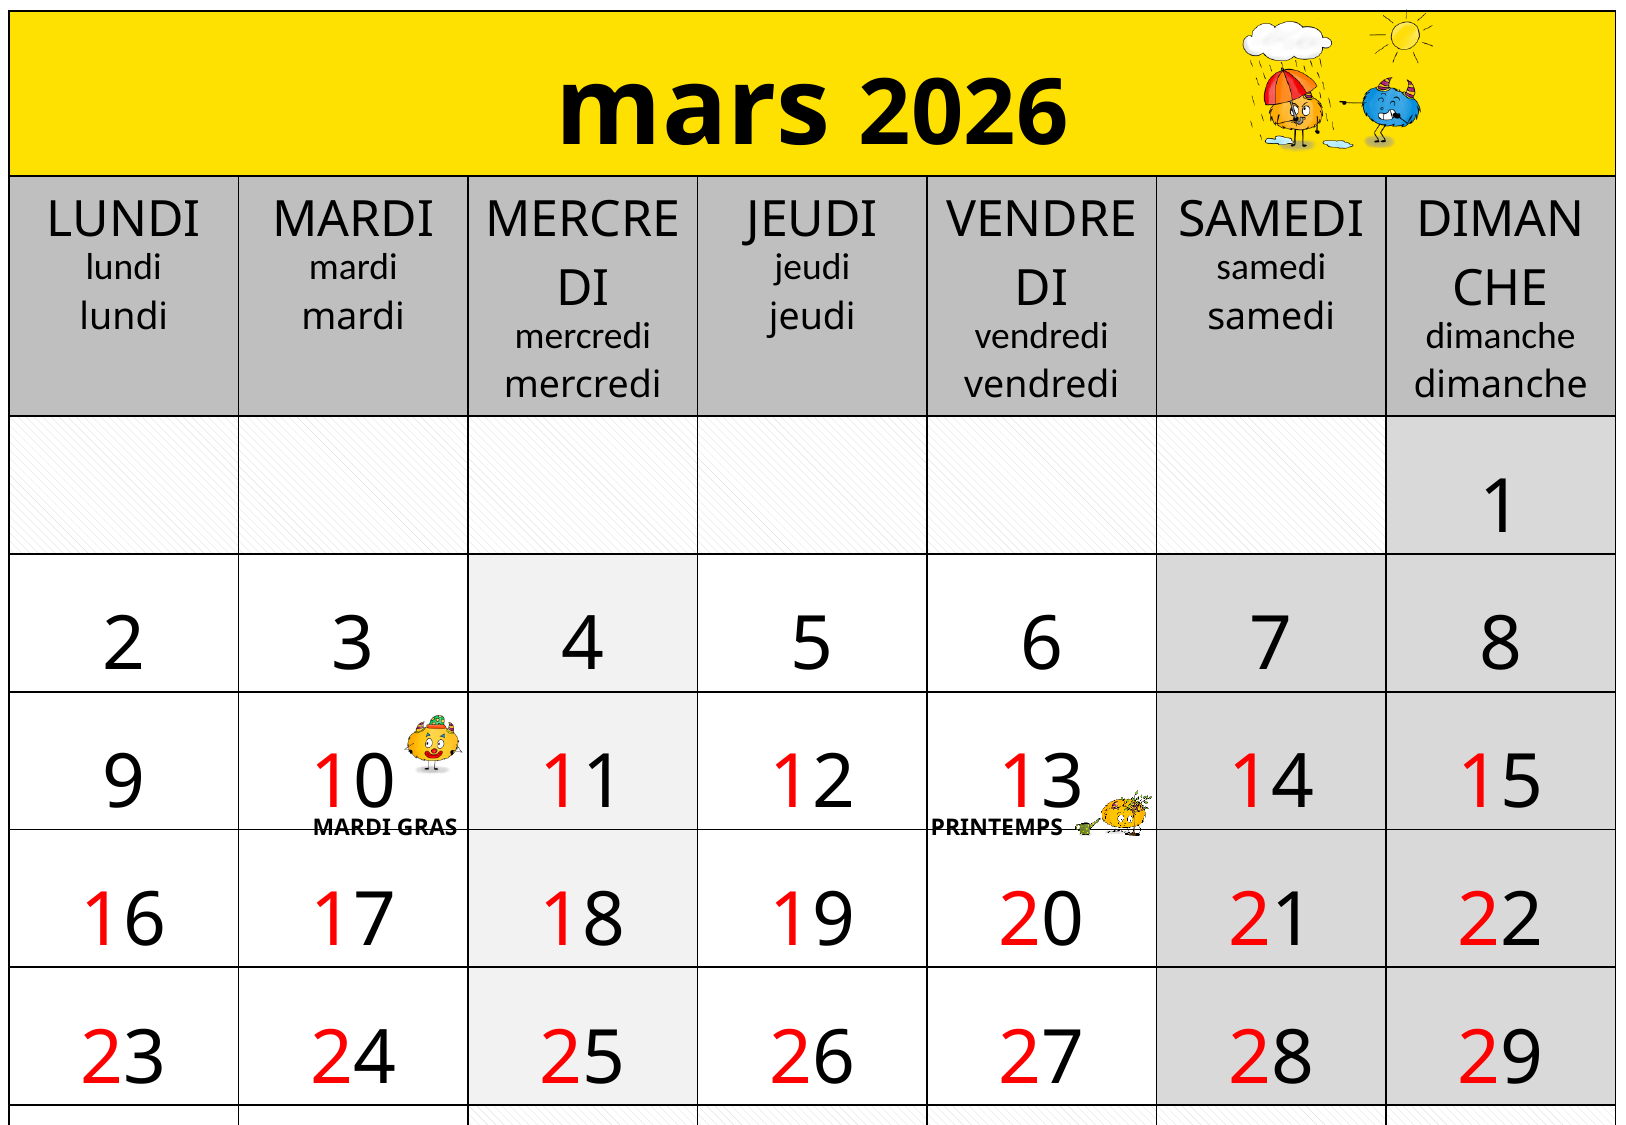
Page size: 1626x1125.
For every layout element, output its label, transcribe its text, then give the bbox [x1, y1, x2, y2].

table_header mars 2026 [10, 12, 1615, 175]
table_cell 15 [1387, 693, 1615, 829]
table_cell 3 [239, 555, 467, 691]
table_cell 18 [469, 830, 697, 966]
table_cell [1157, 1106, 1385, 1125]
table_cell 26 [698, 968, 926, 1104]
table_cell 27 [928, 968, 1156, 1104]
table_cell [698, 1106, 926, 1125]
table_cell 28 [1157, 968, 1385, 1104]
table_cell LUNDI lundi lundi [10, 177, 238, 415]
table_cell 31 [239, 1106, 467, 1125]
picture [388, 711, 478, 801]
picture [1240, 0, 1434, 152]
table_cell 22 [1387, 830, 1615, 966]
table_cell [928, 417, 1156, 553]
table_cell 25 [469, 968, 697, 1104]
table_cell MARDI mardi mardi [239, 177, 467, 415]
table_cell 9 [10, 693, 238, 829]
table_cell [1157, 417, 1385, 553]
table_cell 19 [698, 830, 926, 966]
table_cell 5 [698, 555, 926, 691]
table_cell 14 [1157, 693, 1385, 829]
table_cell [469, 417, 697, 553]
table_cell MERCREDI mercredi mercredi [469, 177, 697, 415]
table_cell 2 [10, 555, 238, 691]
table_cell [928, 1106, 1156, 1125]
text_box PRINTEMPS [915, 805, 1122, 848]
table_cell 11 [469, 693, 697, 829]
table_cell 12 [698, 693, 926, 829]
table_cell [469, 1106, 697, 1125]
table_cell 24 [239, 968, 467, 1104]
table_cell VENDREDI vendredi vendredi [928, 177, 1156, 415]
table_cell 20 [928, 839, 1156, 966]
picture [1074, 790, 1153, 836]
table_cell 29 [1387, 968, 1615, 1104]
table_cell [1387, 1106, 1615, 1125]
table_cell 1 [1387, 417, 1615, 553]
table_cell 13 [928, 693, 1156, 805]
table_cell JEUDI jeudi jeudi [698, 177, 926, 415]
table_cell 4 [469, 555, 697, 691]
table_cell 17 [239, 830, 467, 966]
table_cell DIMANCHE dimanche dimanche [1387, 177, 1615, 415]
table_cell SAMEDI samedi samedi [1157, 177, 1385, 415]
table_cell 8 [1387, 555, 1615, 691]
table_cell 21 [1157, 830, 1385, 966]
table_cell 6 [928, 555, 1156, 691]
text_box MARDI GRAS [297, 805, 499, 848]
table_cell 30 [10, 1106, 238, 1125]
table_cell 10 [239, 693, 467, 829]
table_cell 16 [10, 830, 238, 966]
table_cell [10, 417, 238, 553]
table_cell 23 [10, 968, 238, 1104]
table_cell [239, 417, 467, 553]
table_cell 7 [1157, 555, 1385, 691]
table_cell [698, 417, 926, 553]
